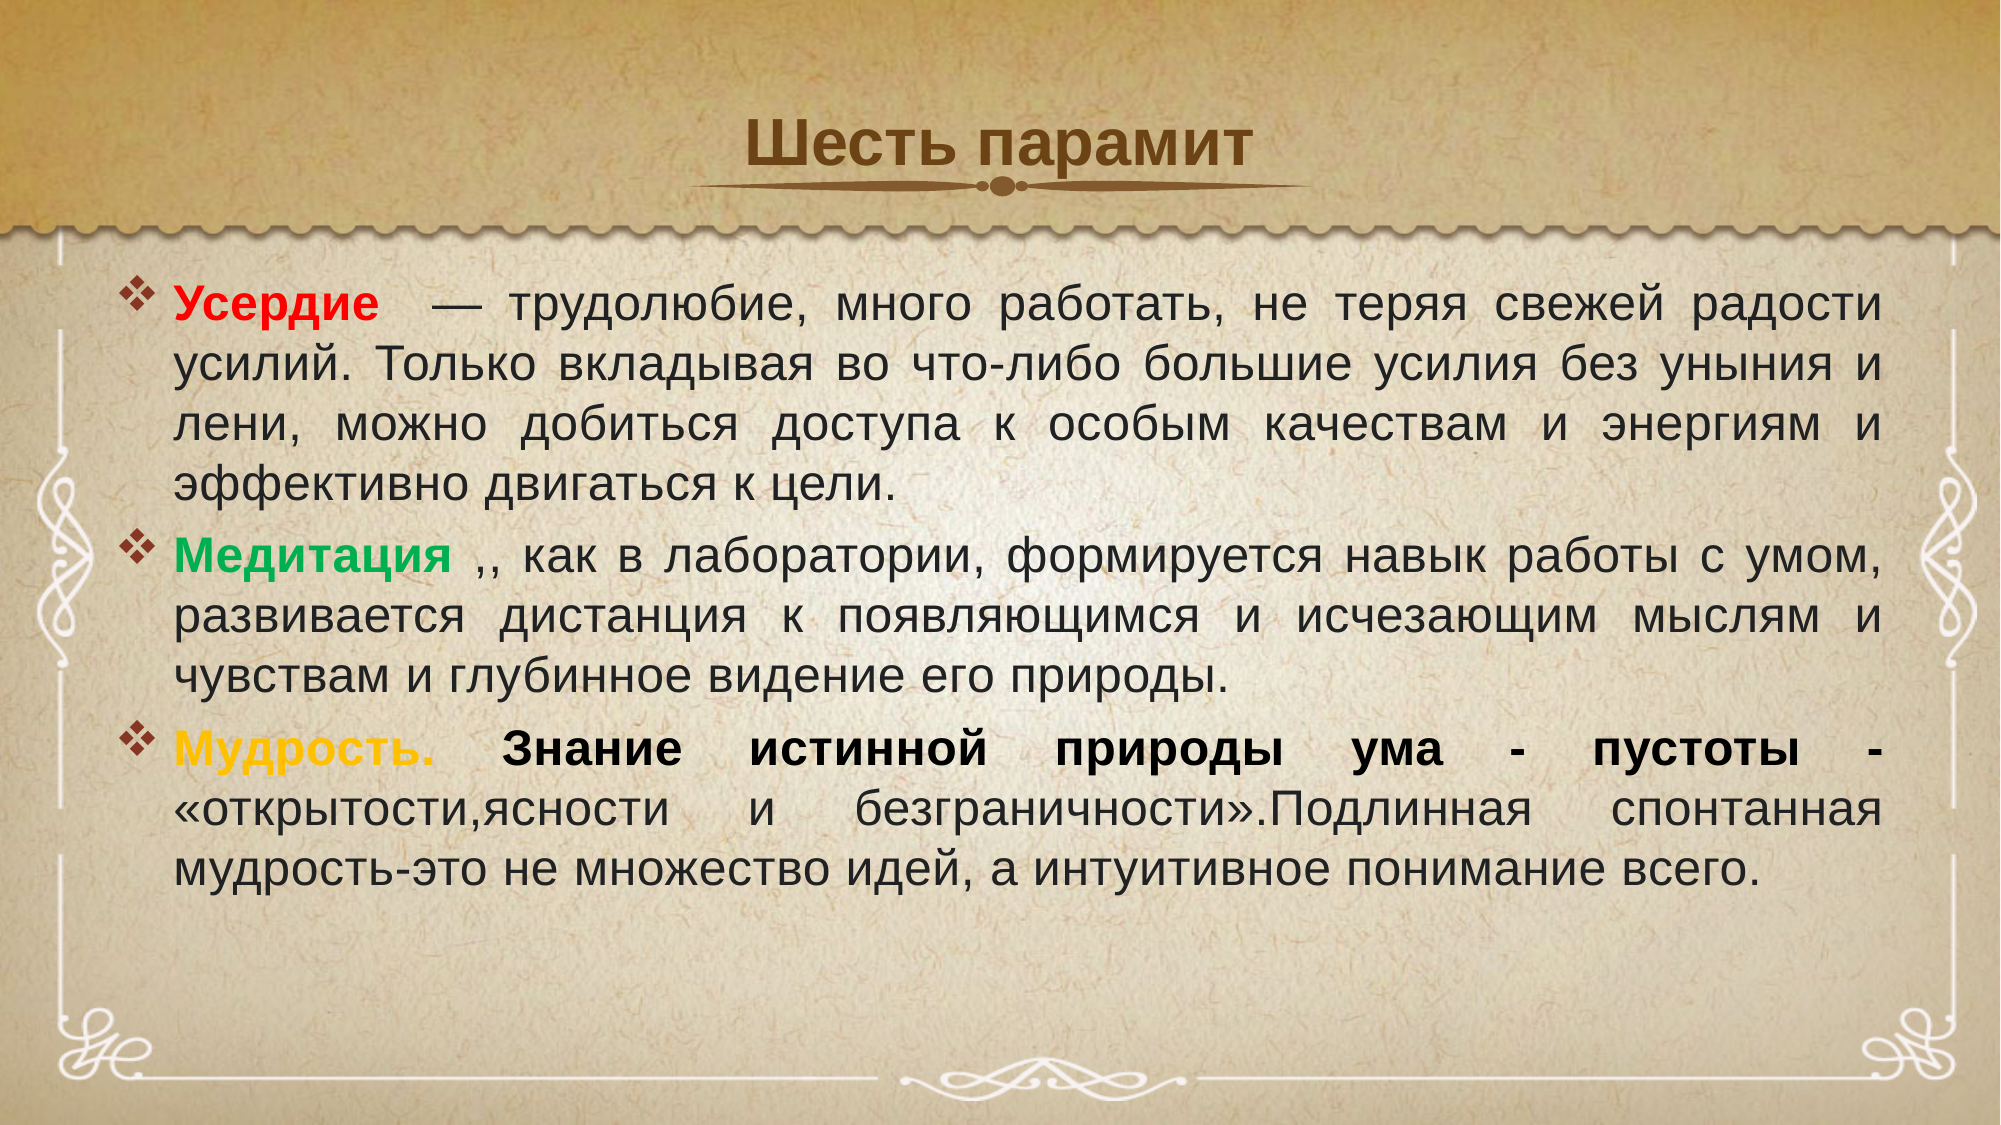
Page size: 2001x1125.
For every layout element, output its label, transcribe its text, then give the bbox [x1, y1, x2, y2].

list Усердие — трудолюбие, много работать, не теряя свежей радости усилий. Только вкладывая во что-либо большие усилия без уныния и лени, можно добиться доступа к особым качествам и энергиям и эффективно двигаться к цели. Медитация ,, как в лаборатории, формируется навык работы с умом, развивается дистанция к появляющимся и исчезающим мыслям и чувствам и глубинное видение его природы. Мудрость. Знание истинной природы ума - пустоты - «открытости,ясности и безграничности».Подлинная спонтанная мудрость-это не множество идей, а интуитивное понимание всего. [99, 262, 1900, 1005]
title Шесть парамит [99, 45, 1900, 233]
picture [0, 0, 2001, 1125]
